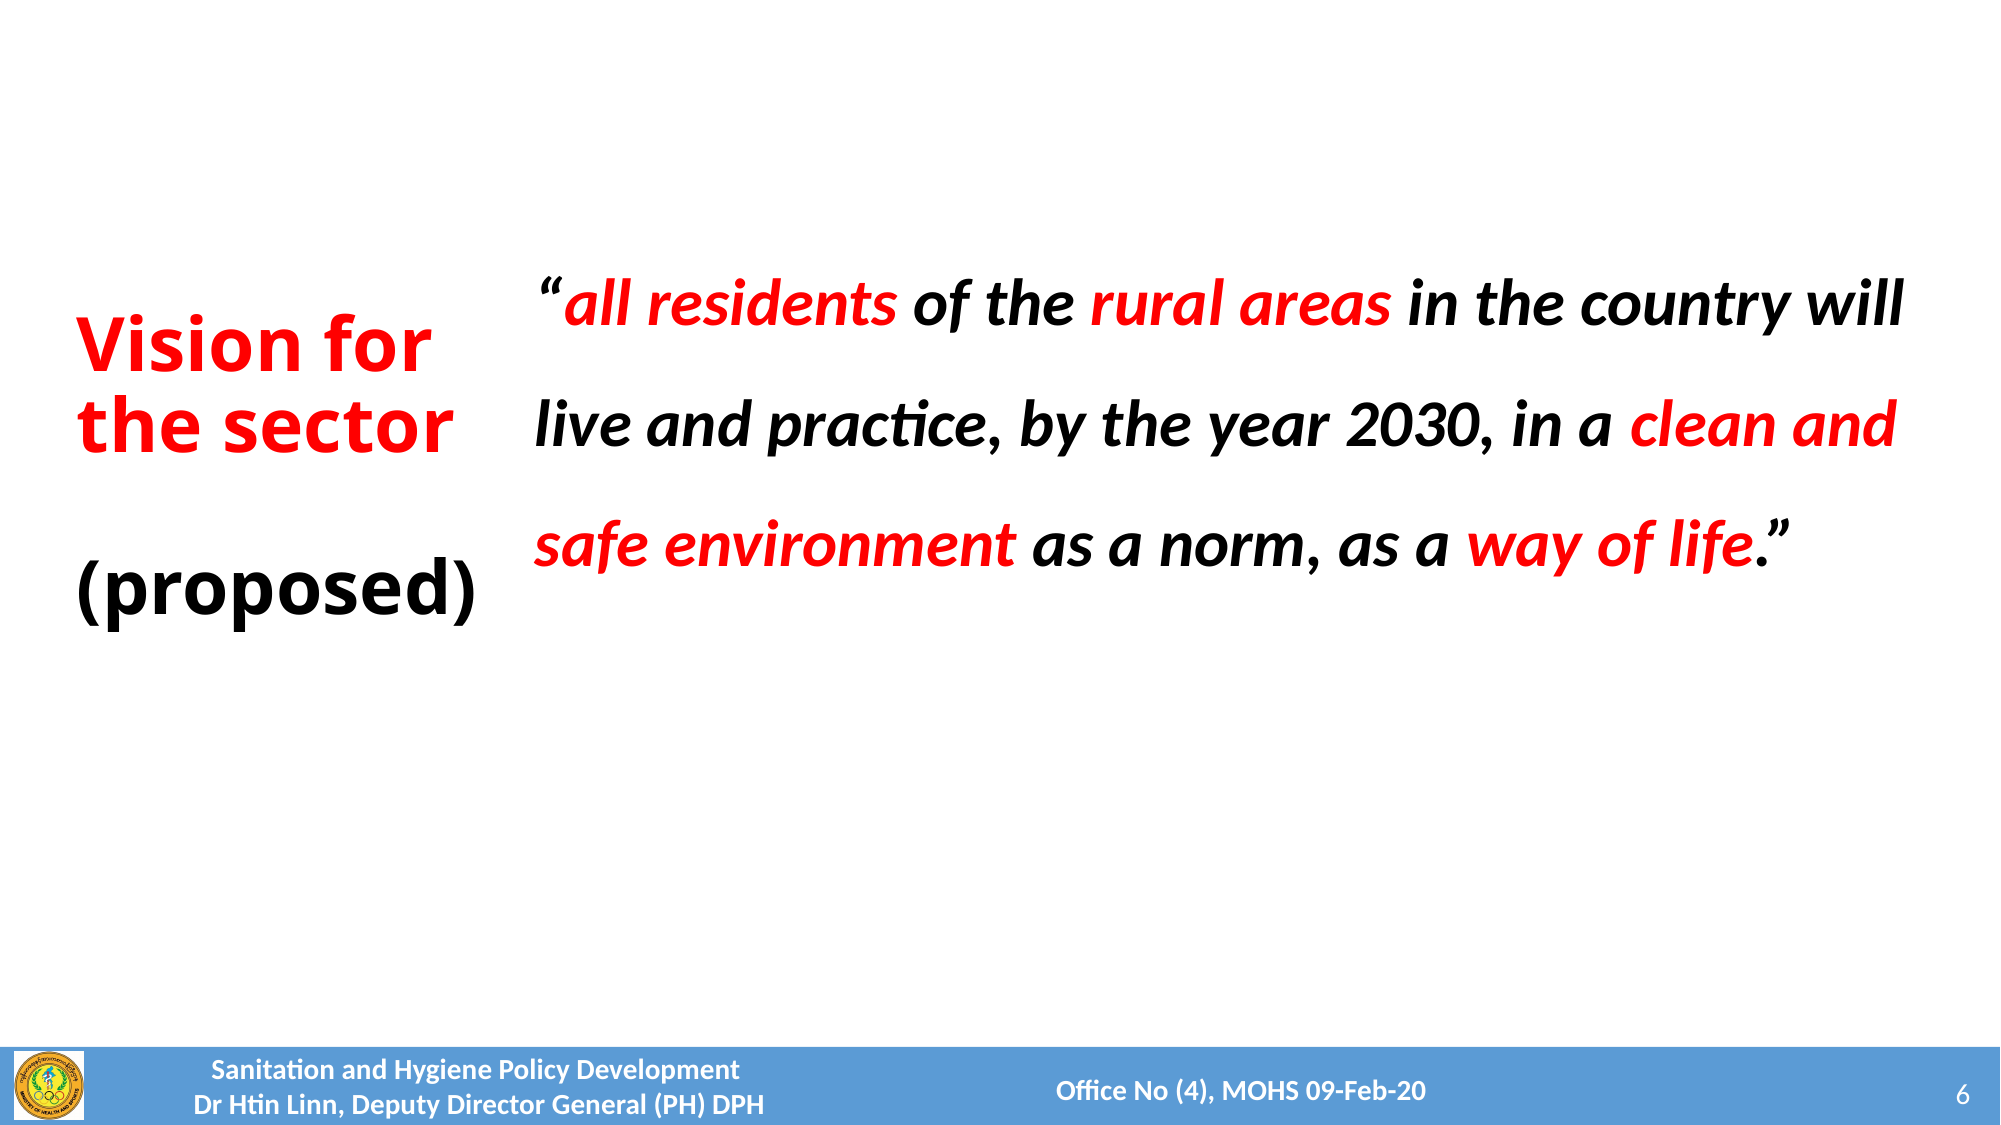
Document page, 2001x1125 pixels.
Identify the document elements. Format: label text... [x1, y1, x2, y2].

slide_number 6 [1647, 1070, 1986, 1116]
picture [14, 1051, 84, 1120]
list “all residents of the rural areas in the country will live and practice, by the year 2030, in a clean and safe environment as a norm, as a way of life.” [520, 28, 1953, 771]
title Vision for the sector (proposed) [61, 166, 520, 771]
footer Sanitation and Hygiene Policy Development Dr Htin Linn, Deputy Director General (PH) DPH [97, 1051, 862, 1120]
slide_number Office No (4), MOHS 09-Feb-20 [1041, 1063, 1483, 1116]
text_box [0, 1046, 2000, 1125]
